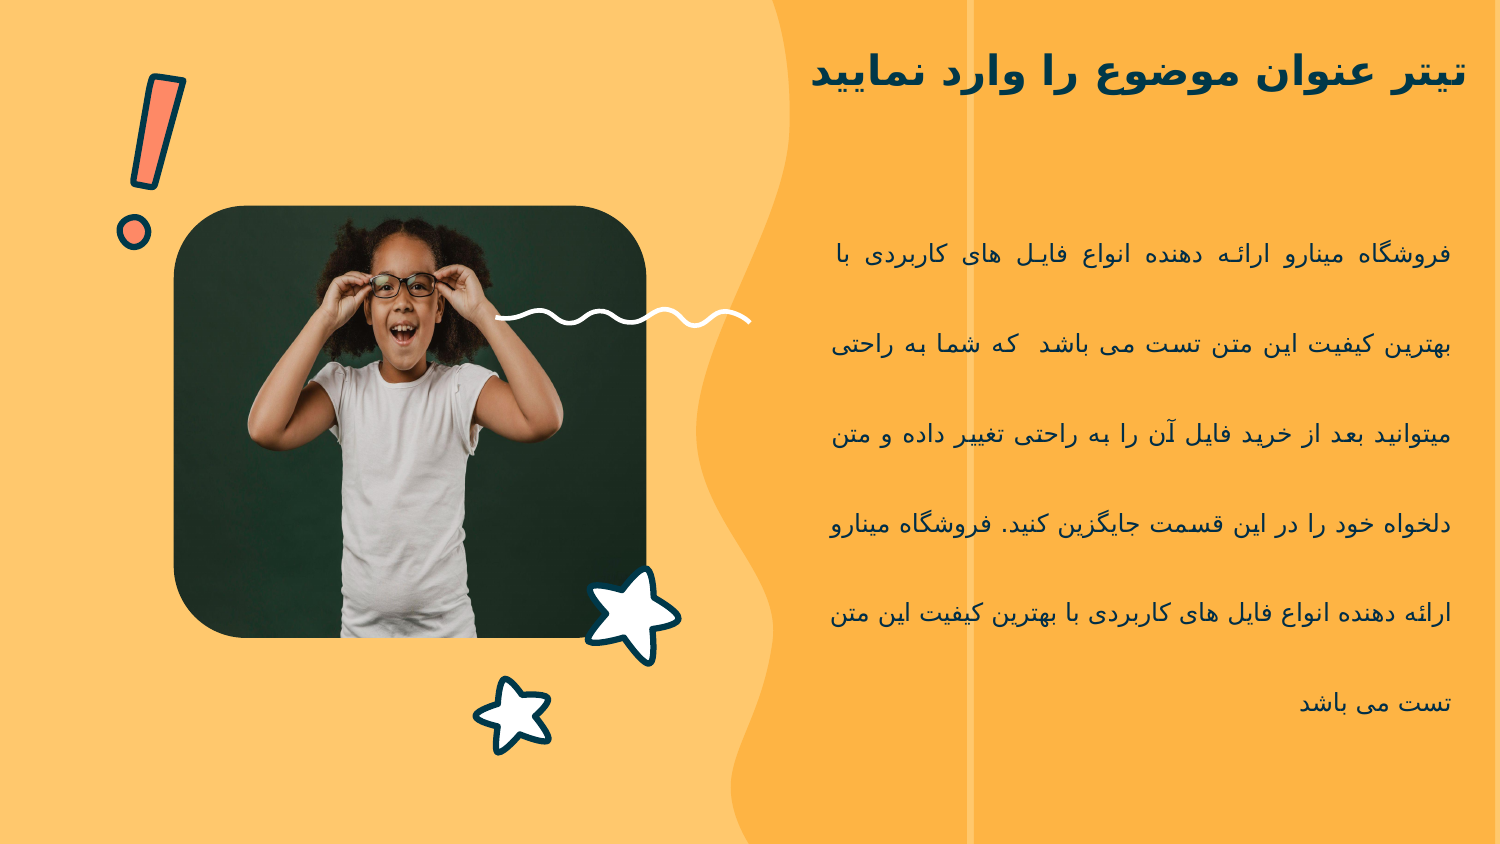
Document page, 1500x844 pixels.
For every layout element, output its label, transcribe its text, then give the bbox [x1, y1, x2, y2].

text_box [129, 76, 171, 249]
text_box [630, 579, 679, 664]
picture [173, 205, 647, 639]
text_box فروشگاه مینارو ارائه دهنده انواع فایل های کاربردی با بهترین کیفیت این متن تست می باشد که شما به راحتی میتوانید بعد از خرید فایل آن را به راحتی تغییر داده و متن دلخواه خود را در این قسمت جایگزین کنید. فروشگاه مینارو ارائه دهنده انواع فایل های کاربردی با بهترین کیفیت این متن تست می باشد [814, 170, 1467, 724]
picture [593, 573, 647, 639]
text_box [475, 678, 549, 753]
text_box تیتر عنوان موضوع را وارد نمایید [778, 36, 1500, 101]
